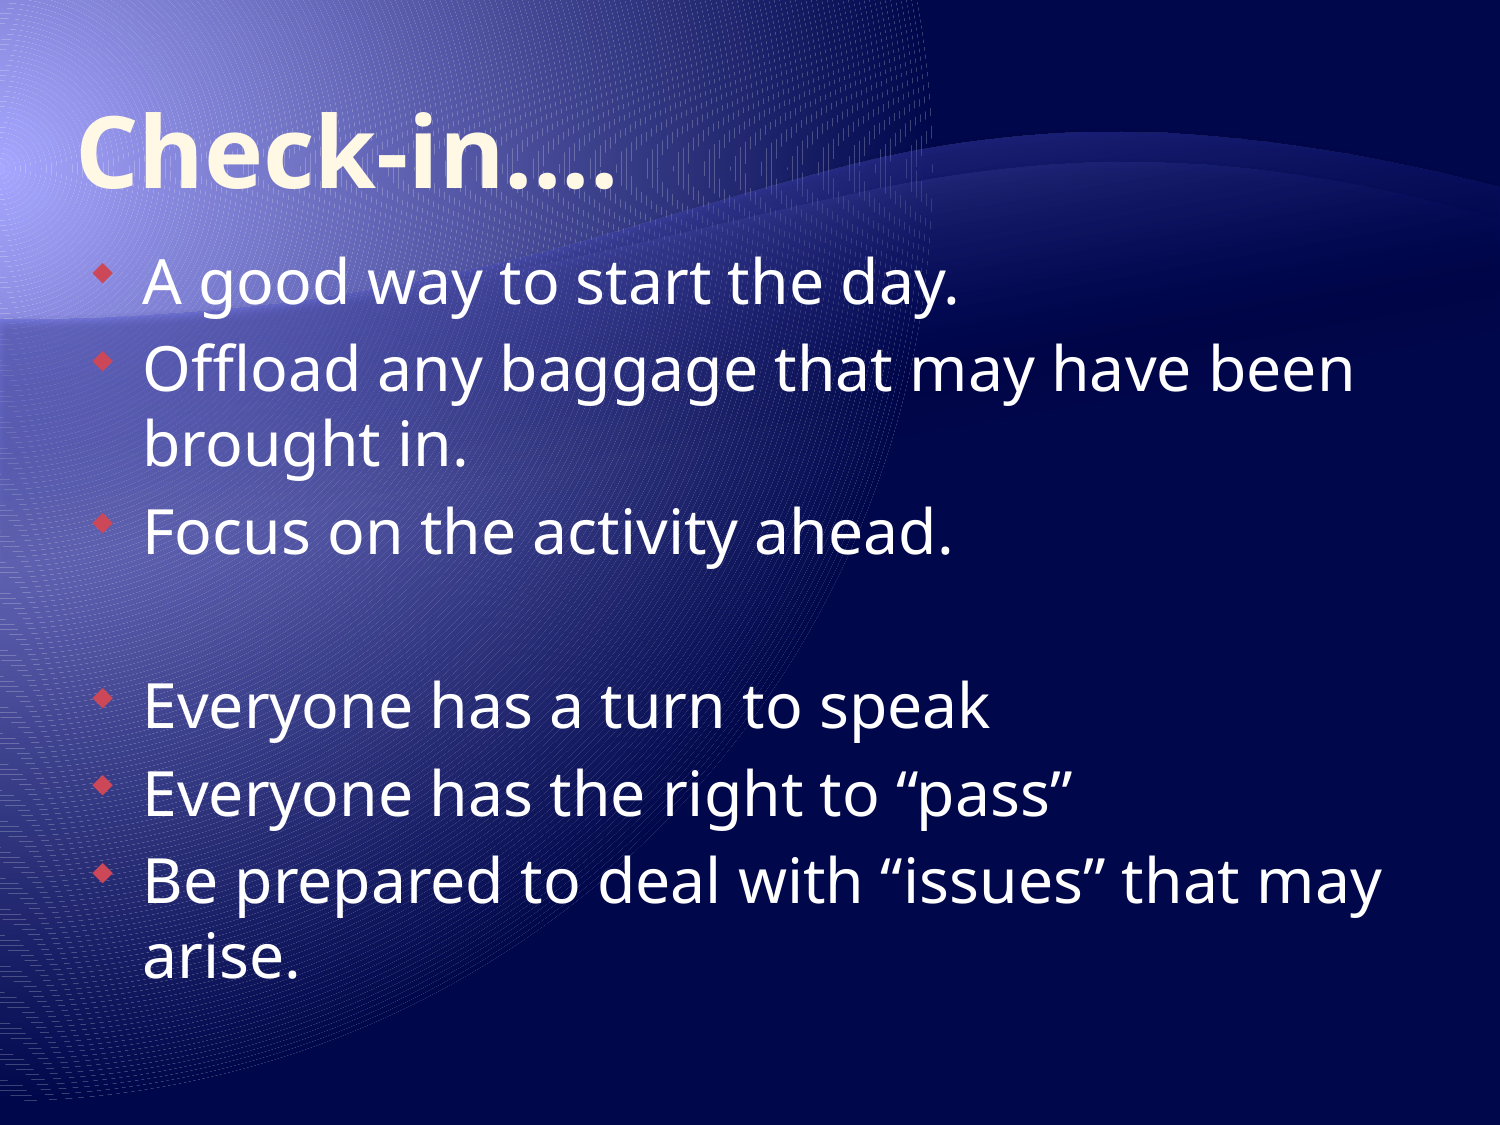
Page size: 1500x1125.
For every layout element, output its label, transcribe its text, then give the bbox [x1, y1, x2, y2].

title Check-in.... [75, 87, 1425, 234]
list A good way to start the day. Offload any baggage that may have been brought in. Focus on the activity ahead. Everyone has a turn to speak Everyone has the right to “pass” Be prepared to deal with “issues” that may arise. [75, 234, 1425, 1055]
